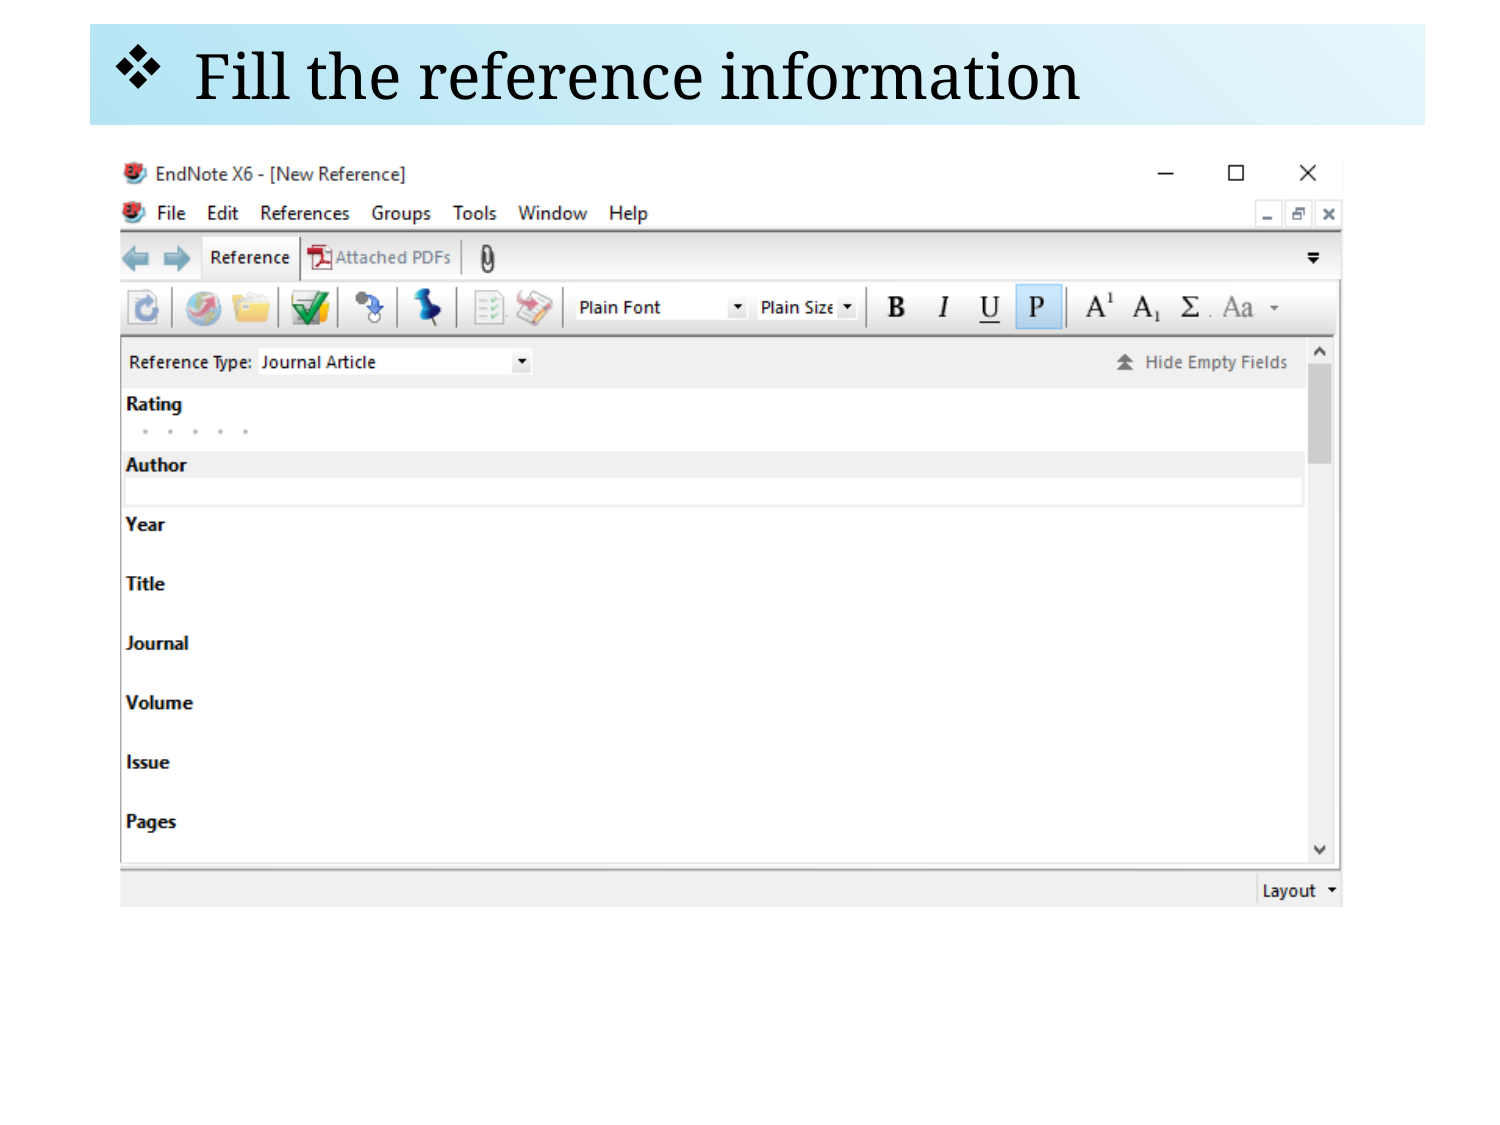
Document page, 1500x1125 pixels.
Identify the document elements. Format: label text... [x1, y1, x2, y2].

picture [120, 158, 1344, 907]
text_box Fill the reference information [90, 24, 1425, 125]
